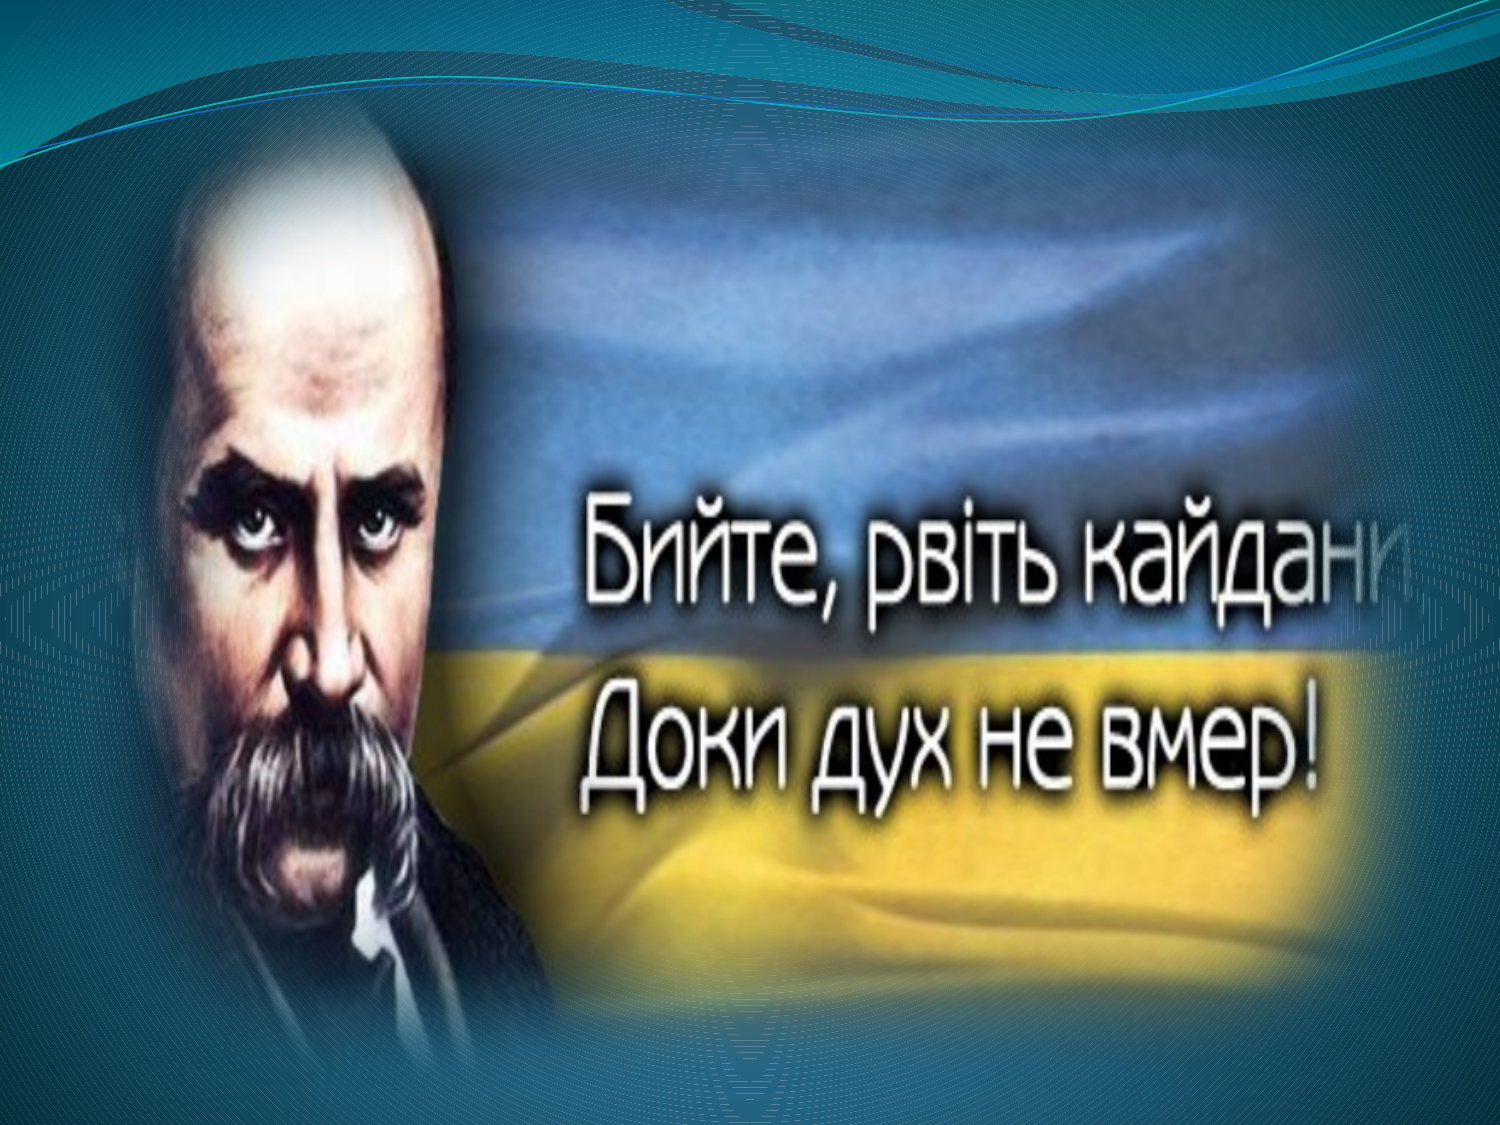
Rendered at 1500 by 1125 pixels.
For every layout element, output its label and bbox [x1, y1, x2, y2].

picture [1419, 66, 1431, 76]
picture [64, 66, 1453, 1090]
picture [1434, 66, 1444, 73]
